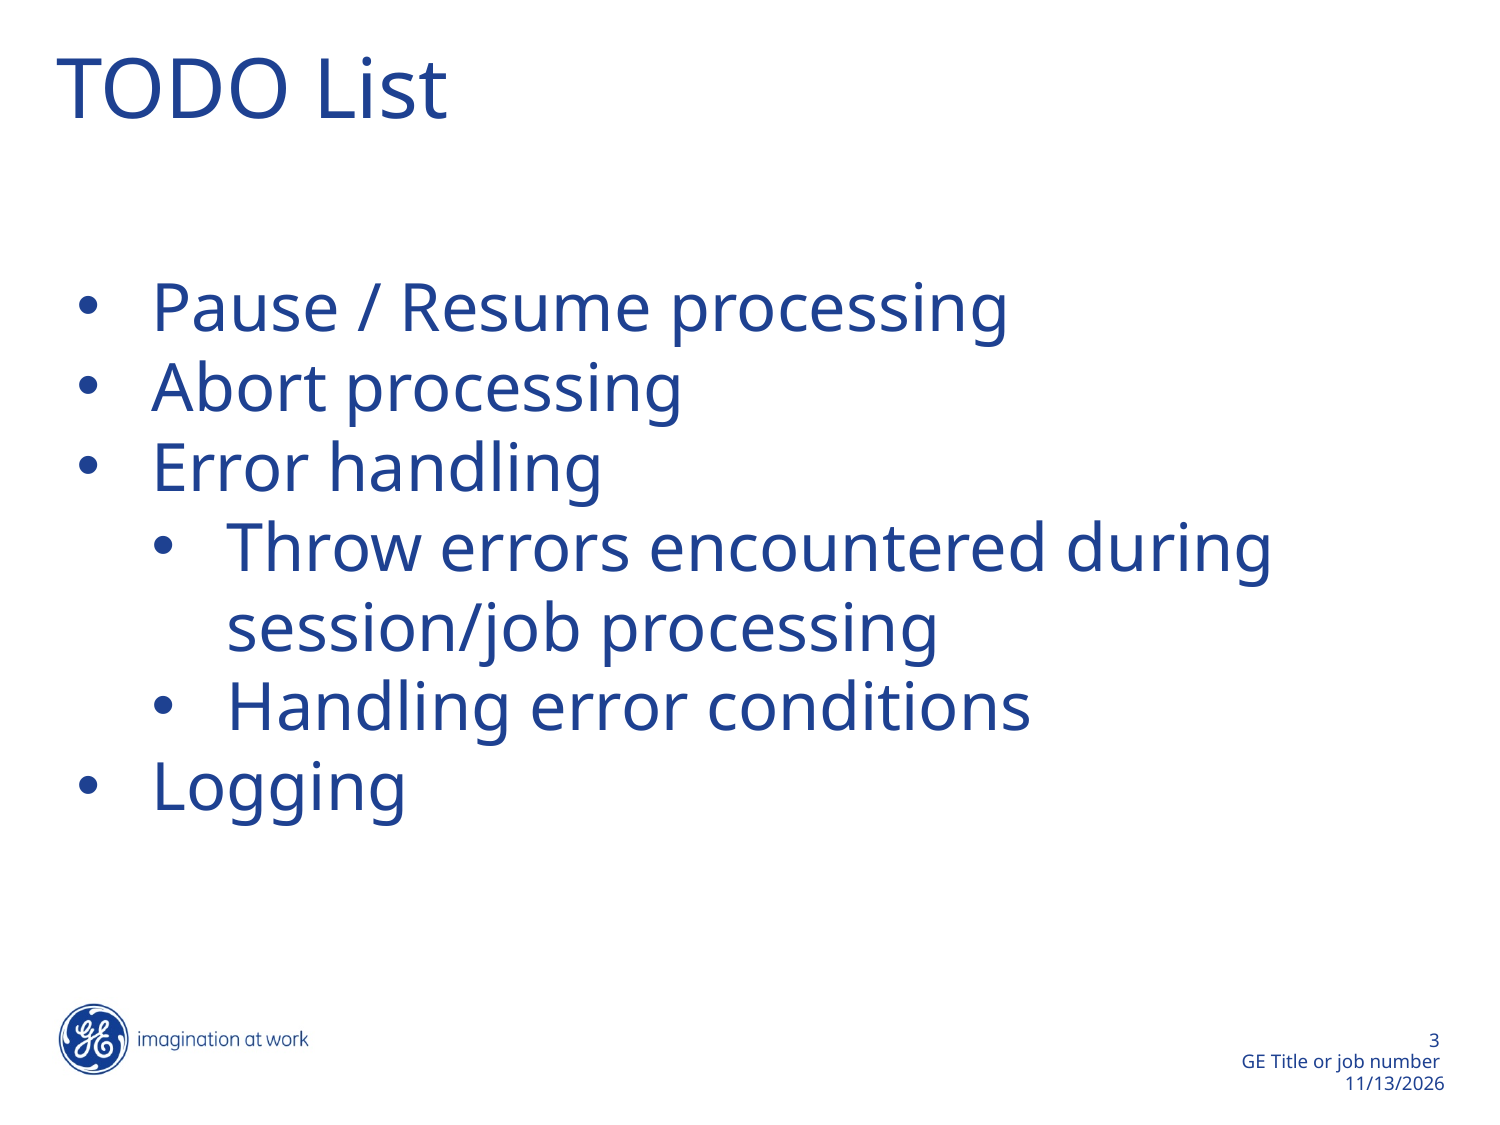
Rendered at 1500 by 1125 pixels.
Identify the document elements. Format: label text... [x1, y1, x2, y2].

picture [52, 997, 315, 1081]
text_box Pause / Resume processing Abort processing Error handling Throw errors encountered during session/job processing Handling error conditions Logging [61, 257, 1441, 832]
title TODO List [56, 46, 1444, 210]
